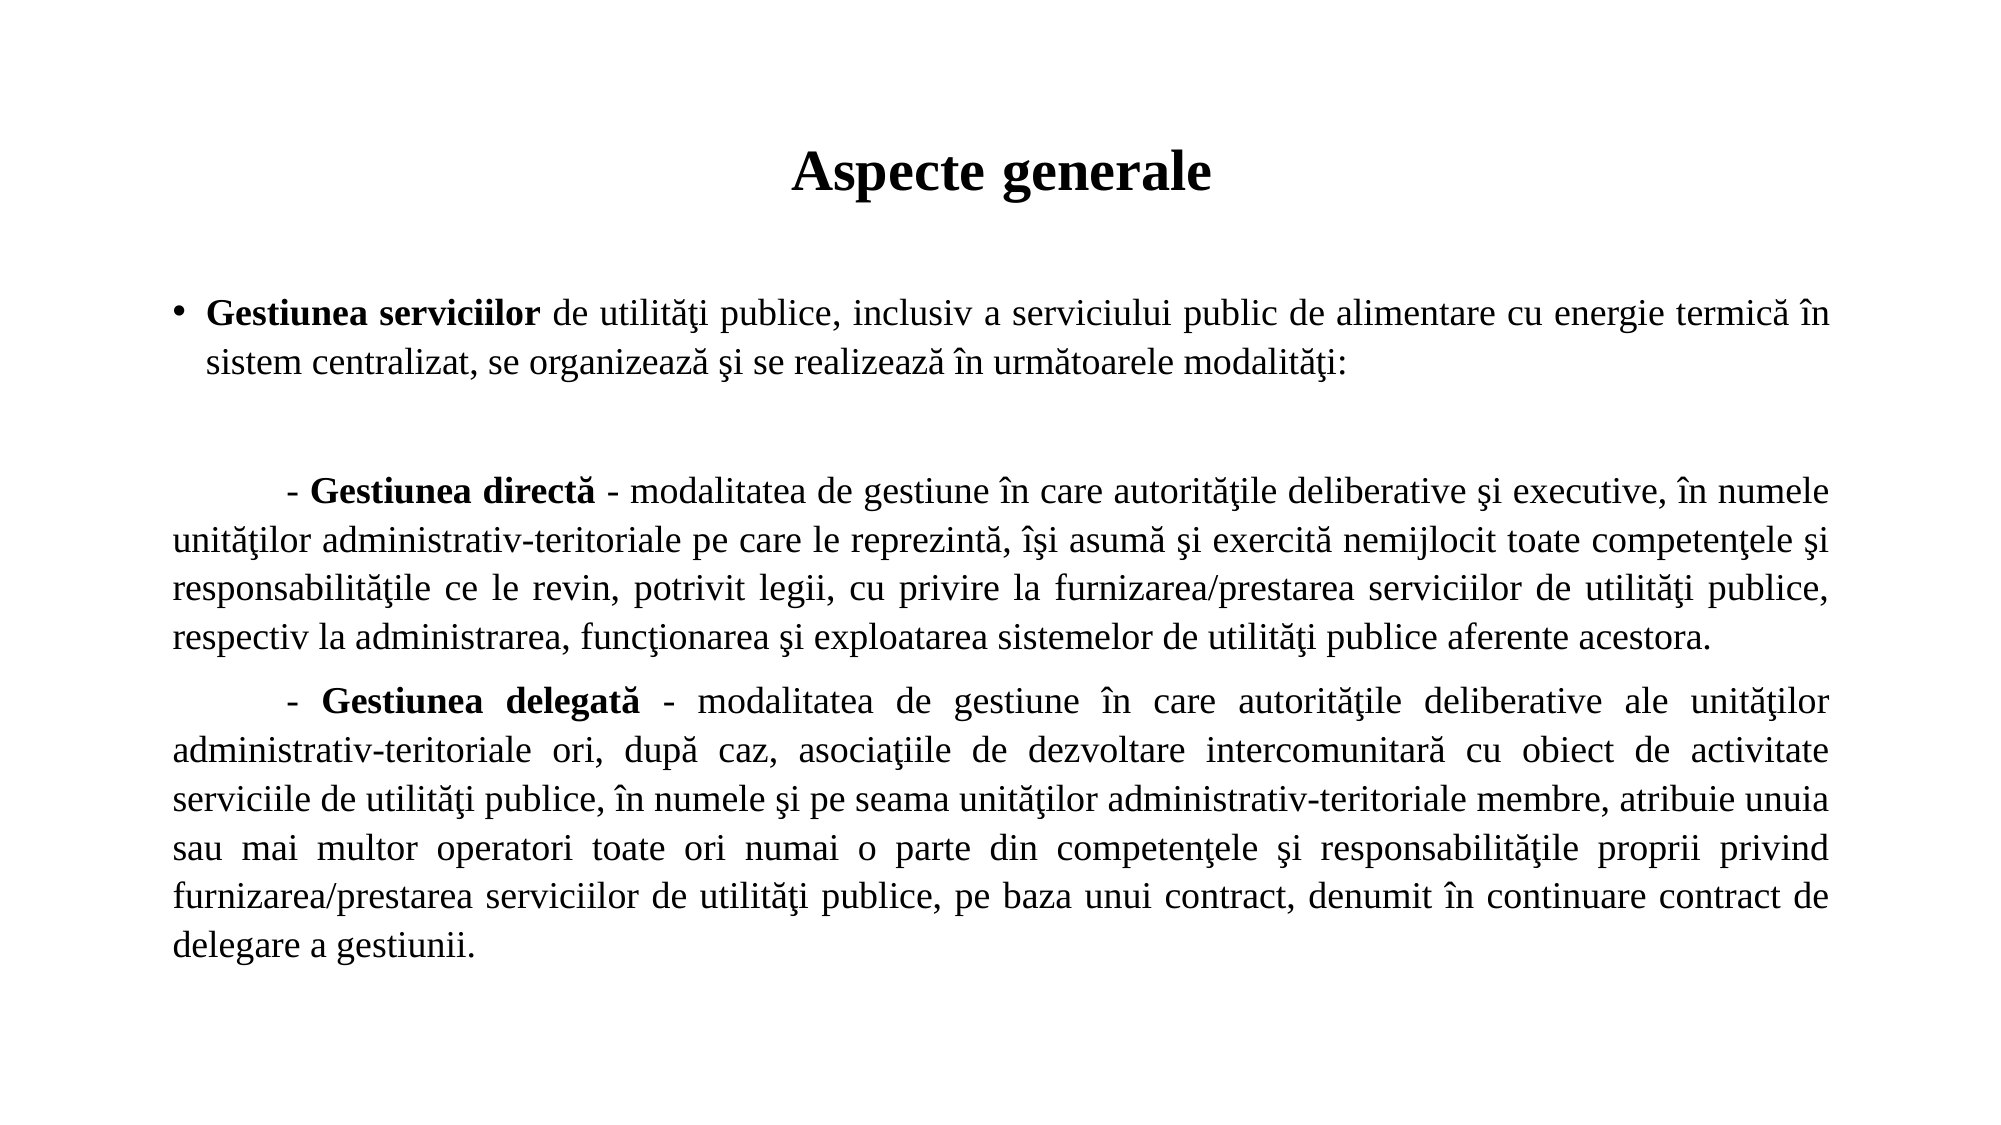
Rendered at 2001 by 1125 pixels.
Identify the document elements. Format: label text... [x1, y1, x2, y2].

list Gestiunea serviciilor de utilităţi publice, inclusiv a serviciului public de alimentare cu energie termică în sistem centralizat, se organizează şi se realizează în următoarele modalităţi: - Gestiunea directă - modalitatea de gestiune în care autorităţile deliberative şi executive, în numele unităţilor administrativ-teritoriale pe care le reprezintă, îşi asumă şi exercită nemijlocit toate competenţele şi responsabilităţile ce le revin, potrivit legii, cu privire la furnizarea/prestarea serviciilor de utilităţi publice, respectiv la administrarea, funcţionarea şi exploatarea sistemelor de utilităţi publice aferente acestora. - Gestiunea delegată - modalitatea de gestiune în care autorităţile deliberative ale unităţilor administrativ-teritoriale ori, după caz, asociaţiile de dezvoltare intercomunitară cu obiect de activitate serviciile de utilităţi publice, în numele şi pe seama unităţilor administrativ-teritoriale membre, atribuie unuia sau mai multor operatori toate ori numai o parte din competenţele şi responsabilităţile proprii privind furnizarea/prestarea serviciilor de utilităţi publice, pe baza unui contract, denumit în continuare contract de delegare a gestiunii. [157, 277, 1847, 1016]
title Aspecte generale [157, 59, 1847, 277]
